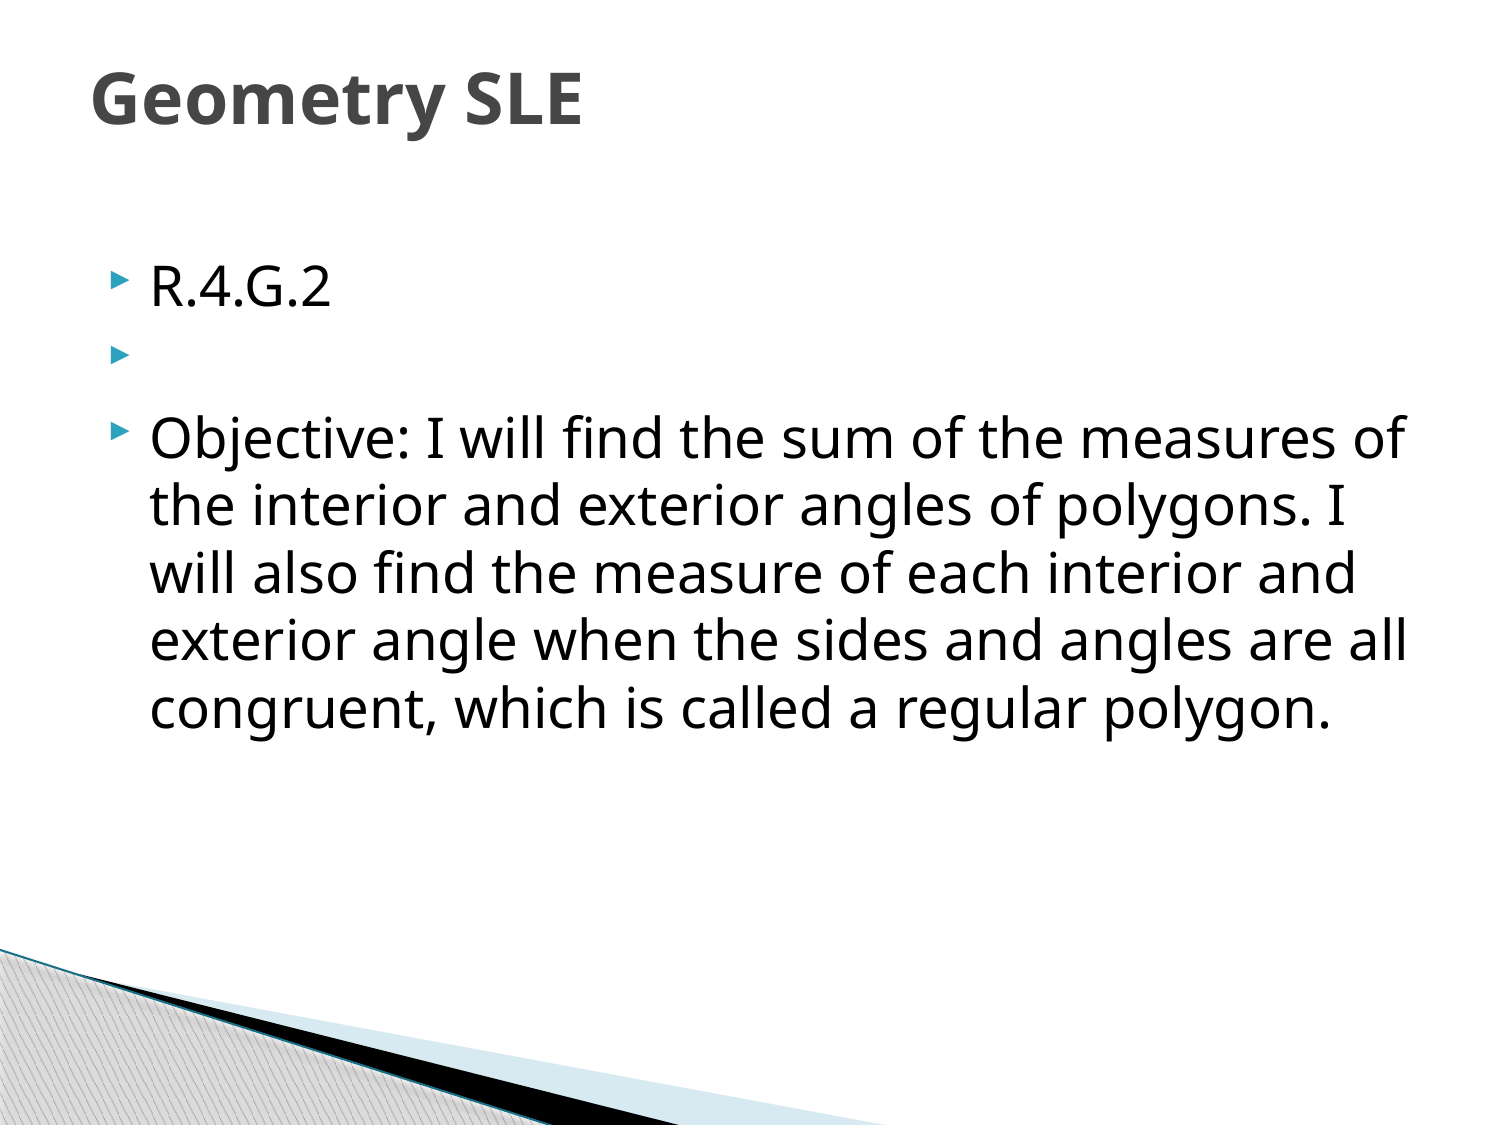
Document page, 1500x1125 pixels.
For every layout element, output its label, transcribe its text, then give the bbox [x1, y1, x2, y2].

title Geometry SLE [75, 45, 1425, 233]
list R.4.G.2 Objective: I will find the sum of the measures of the interior and exterior angles of polygons. I will also find the measure of each interior and exterior angle when the sides and angles are all congruent, which is called a regular polygon. [75, 243, 1425, 986]
